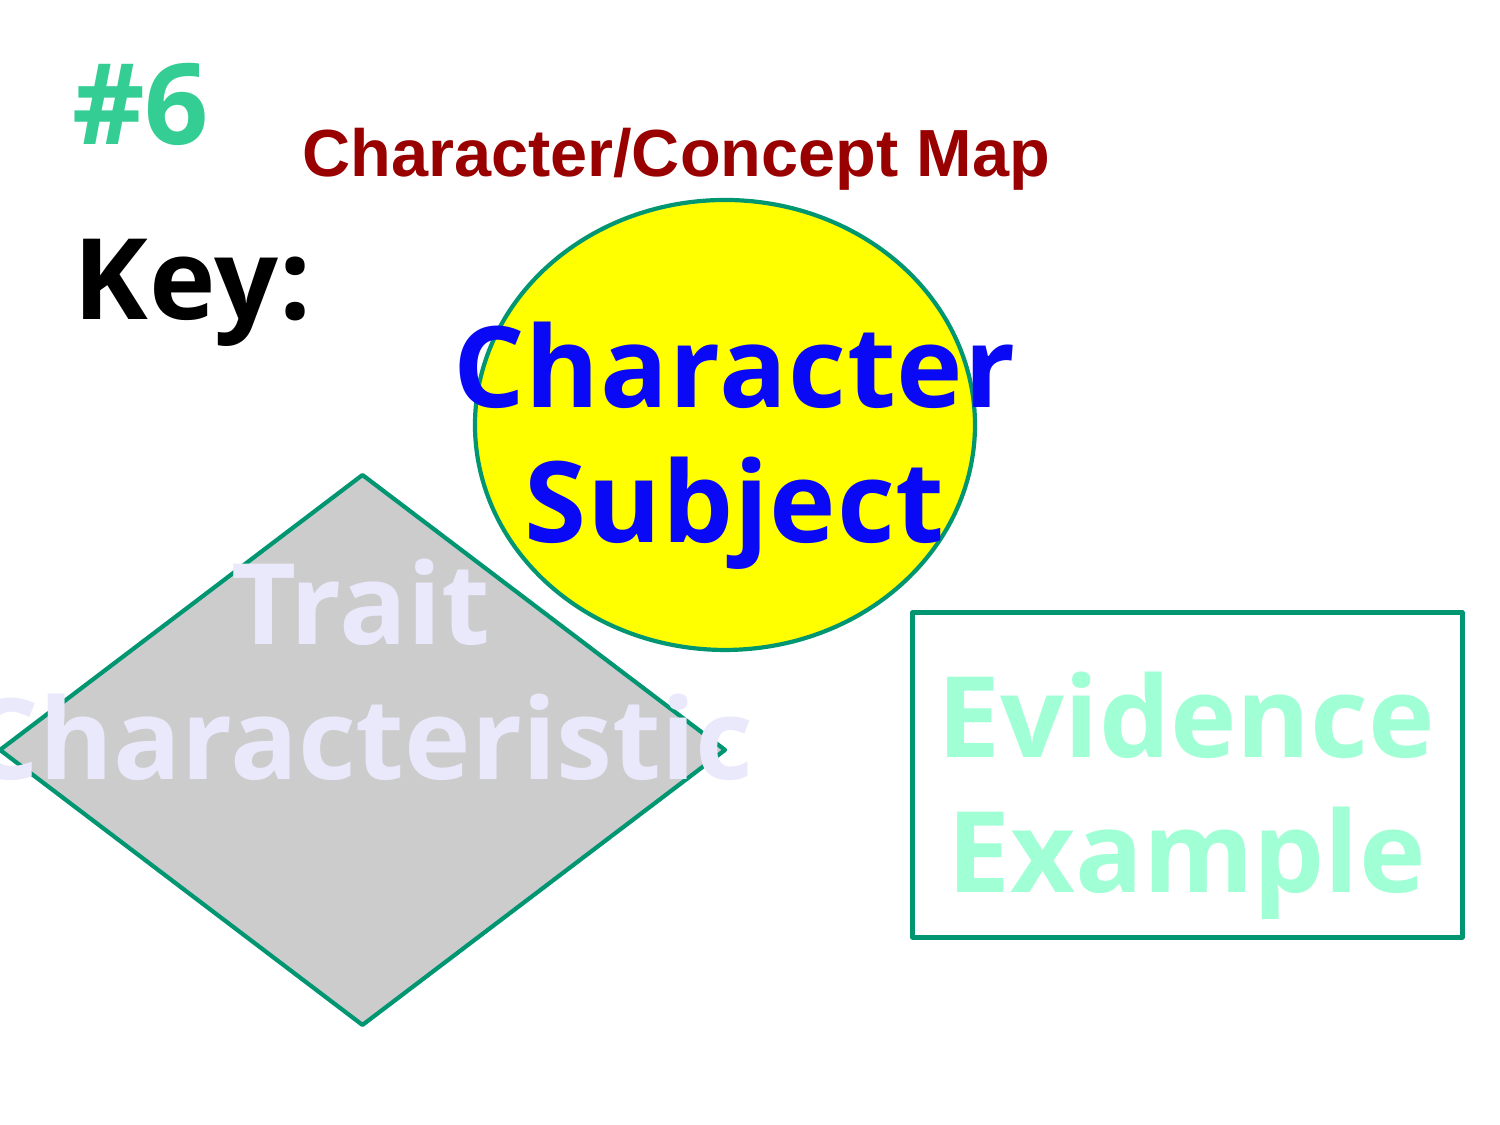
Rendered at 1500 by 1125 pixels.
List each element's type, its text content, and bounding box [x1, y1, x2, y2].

text_box Trait Characteristic [0, 524, 769, 810]
text_box [769, 573, 917, 649]
text_box Key: [58, 199, 327, 350]
text_box [524, 197, 926, 287]
text_box Evidence Example [923, 637, 1450, 923]
title Character/Concept Map [287, 74, 1263, 226]
text_box #6 [57, 24, 224, 175]
text_box Character Subject [438, 287, 1031, 573]
text_box [294, 473, 431, 524]
text_box [75, 810, 650, 1027]
text_box [910, 610, 1465, 940]
